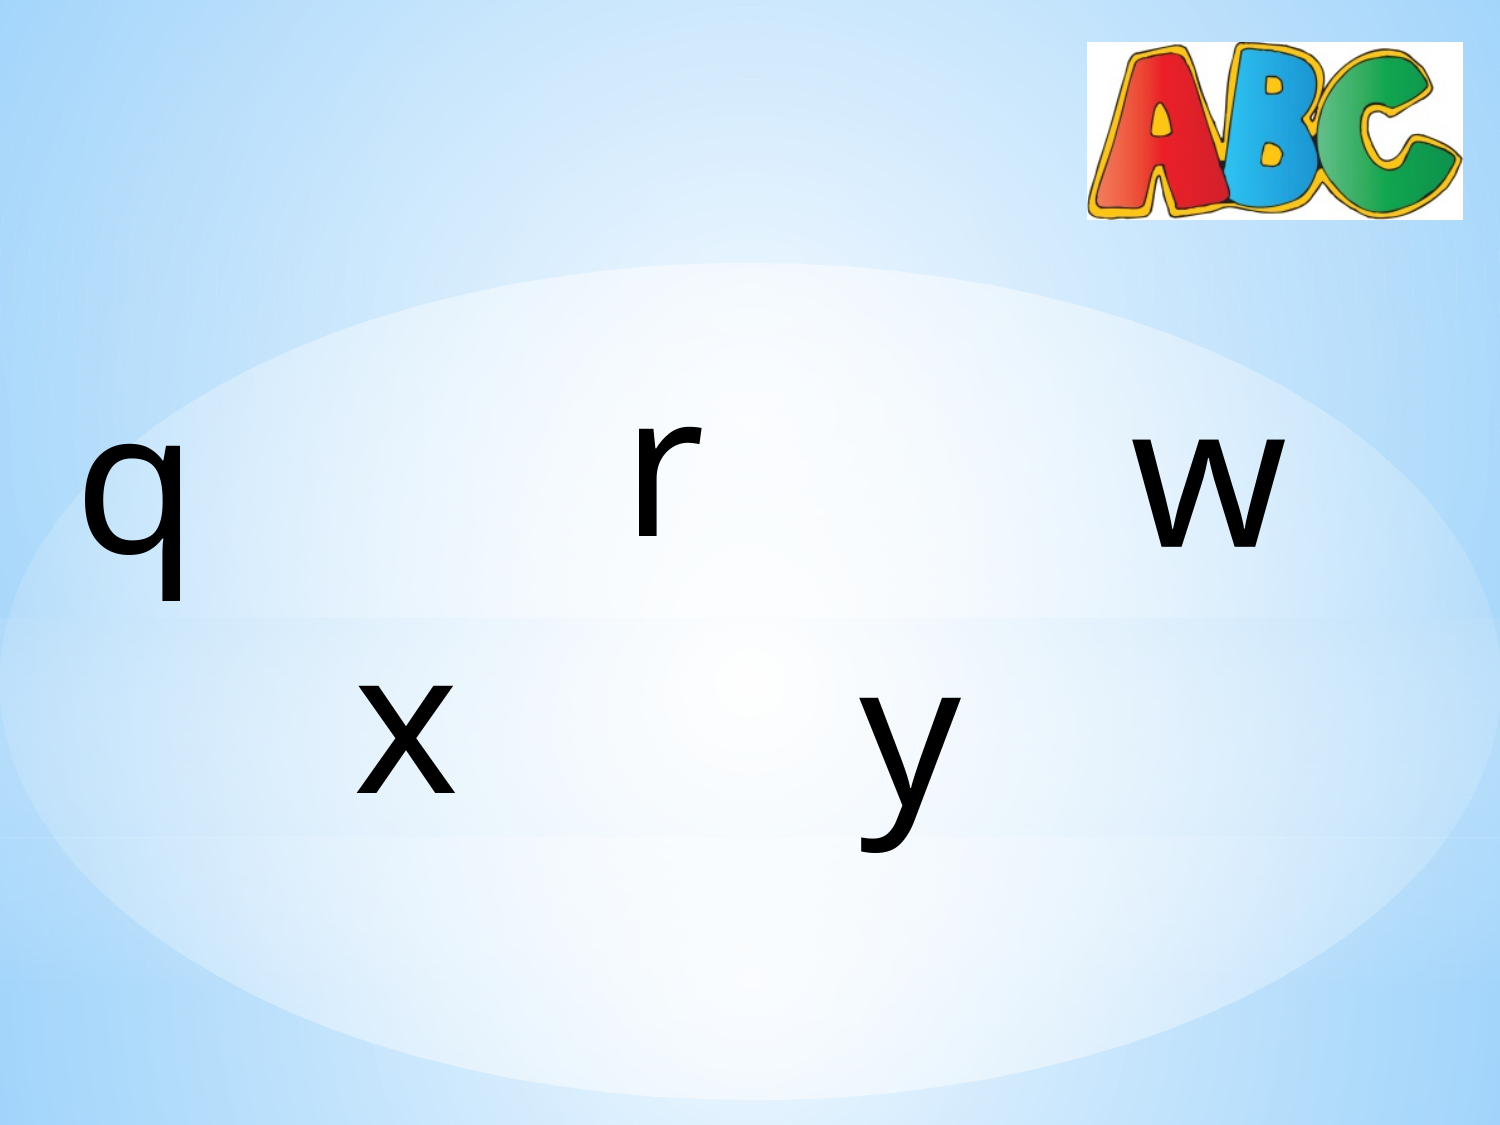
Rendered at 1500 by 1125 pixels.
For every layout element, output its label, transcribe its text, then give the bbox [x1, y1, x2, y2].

picture [1087, 42, 1464, 220]
text_box w [1116, 340, 1300, 596]
text_box q [60, 346, 344, 602]
text_box r [608, 328, 786, 584]
text_box y [844, 597, 1010, 853]
text_box x [338, 586, 551, 841]
